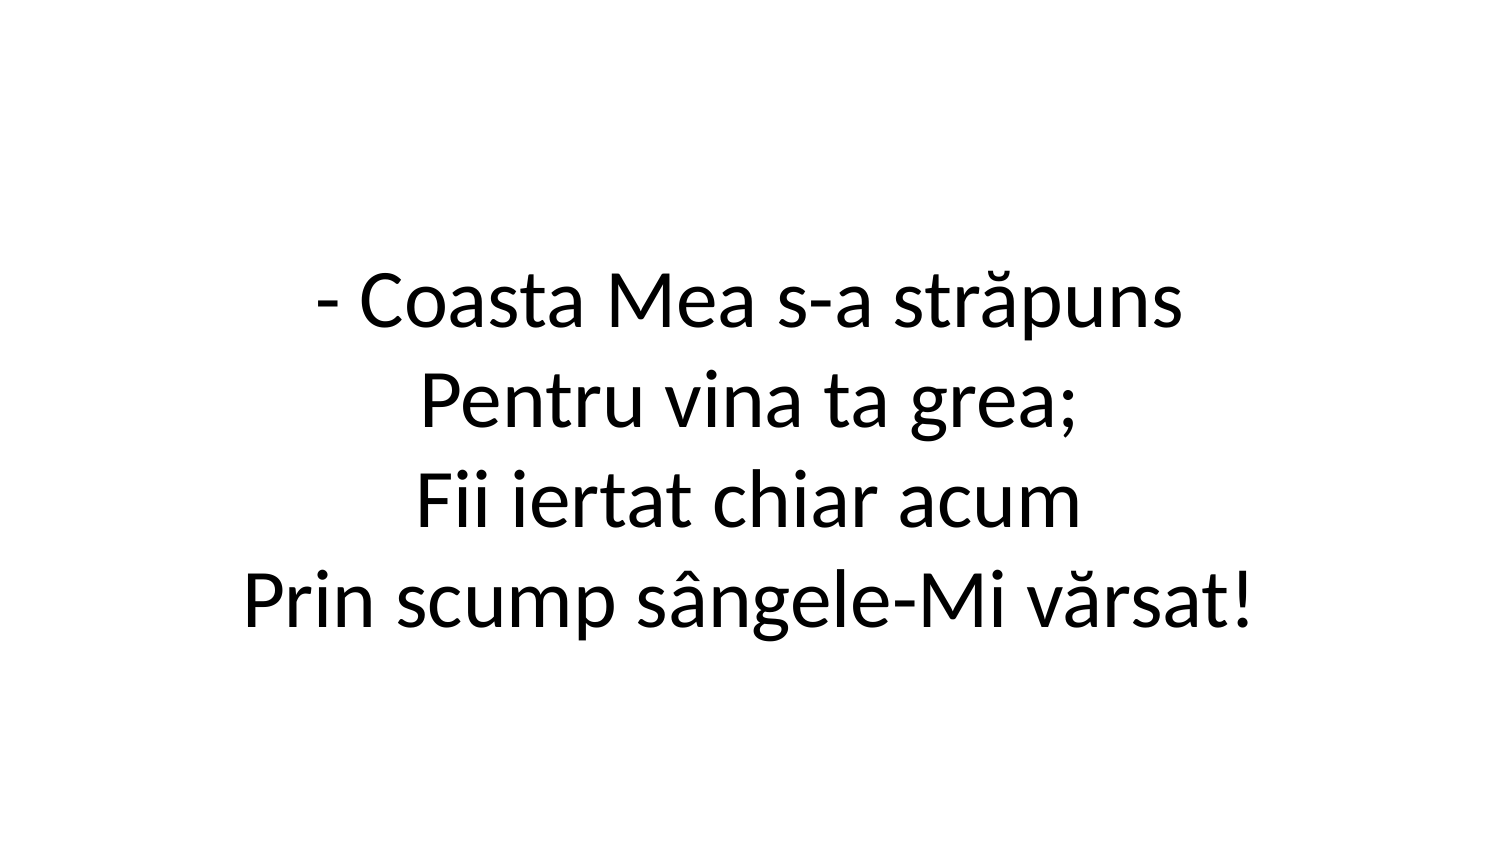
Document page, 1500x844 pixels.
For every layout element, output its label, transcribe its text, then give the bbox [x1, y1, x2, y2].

text_box - Coasta Mea s-a străpuns Pentru vina ta grea; Fii iertat chiar acum Prin scump sângele-Mi vărsat! [227, 192, 1273, 652]
